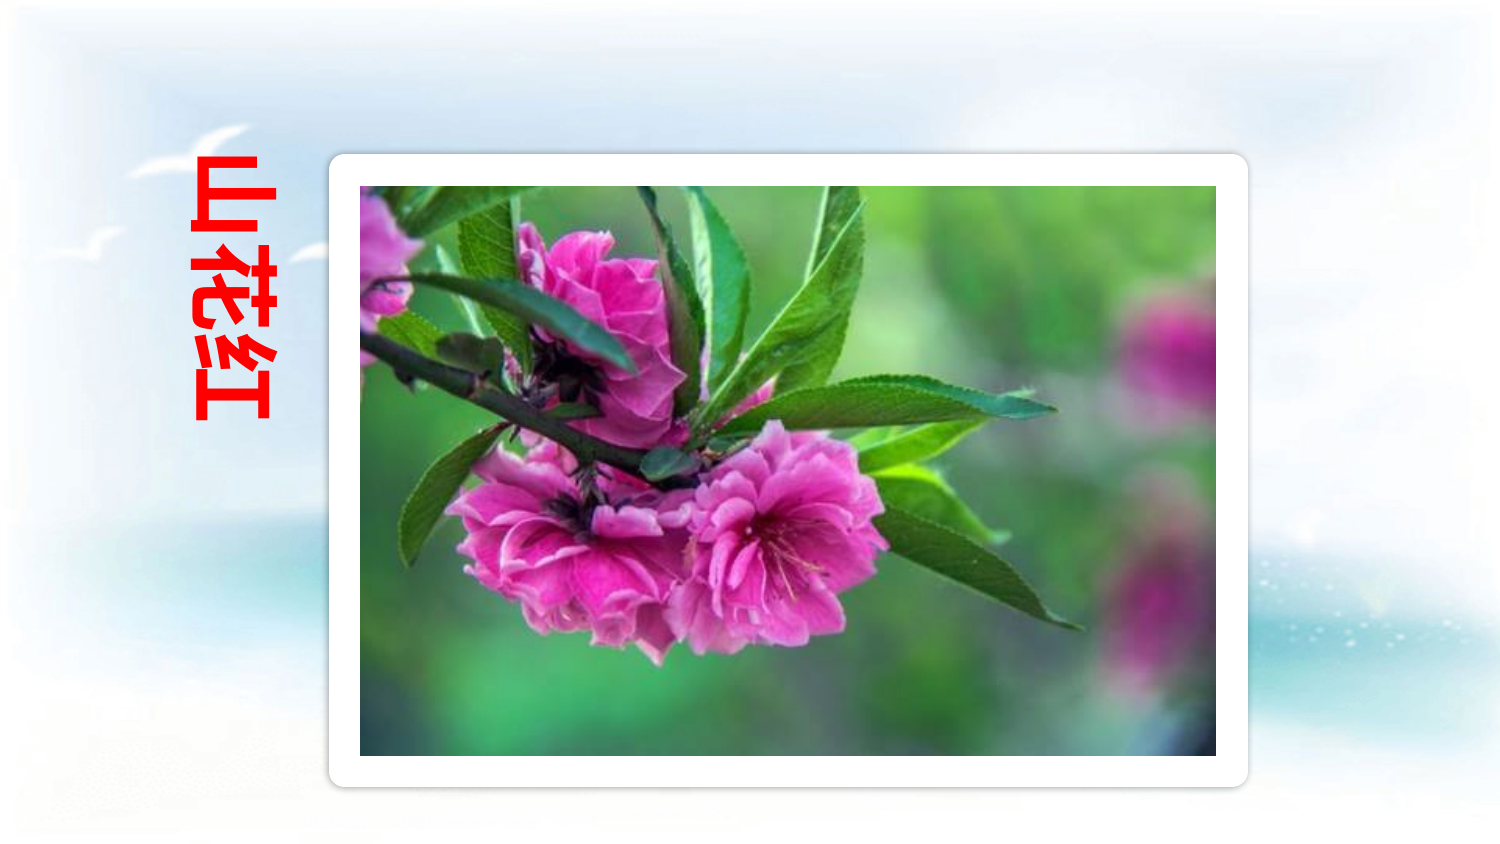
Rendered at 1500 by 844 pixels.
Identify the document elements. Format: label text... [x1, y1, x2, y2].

picture [0, 0, 1500, 844]
text_box 山花红 [157, 134, 299, 427]
